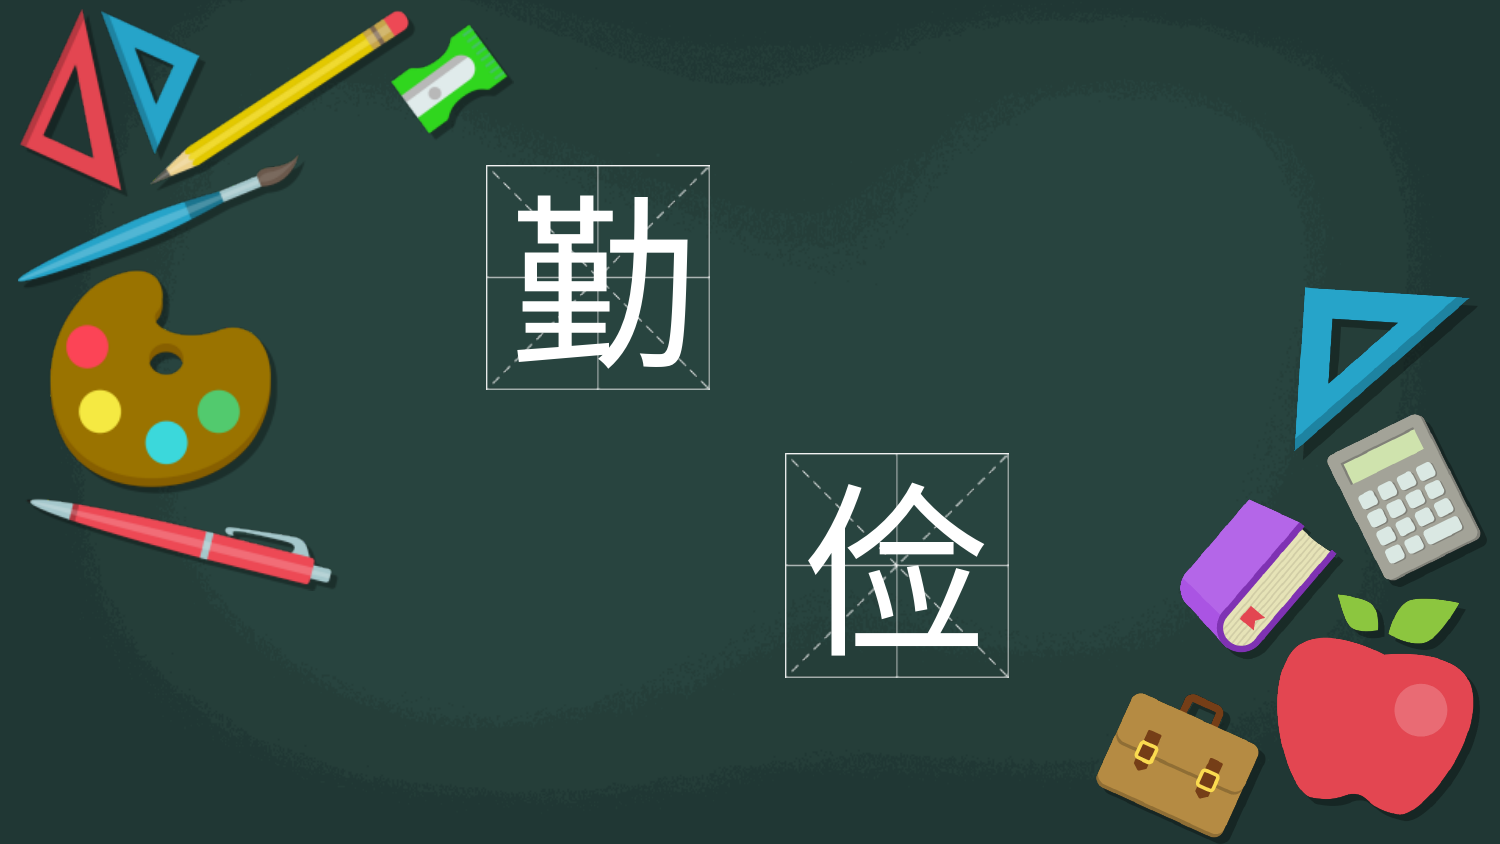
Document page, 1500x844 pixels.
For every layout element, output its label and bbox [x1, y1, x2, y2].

picture [0, 0, 1500, 844]
text_box [785, 445, 1009, 686]
text_box [486, 157, 710, 398]
